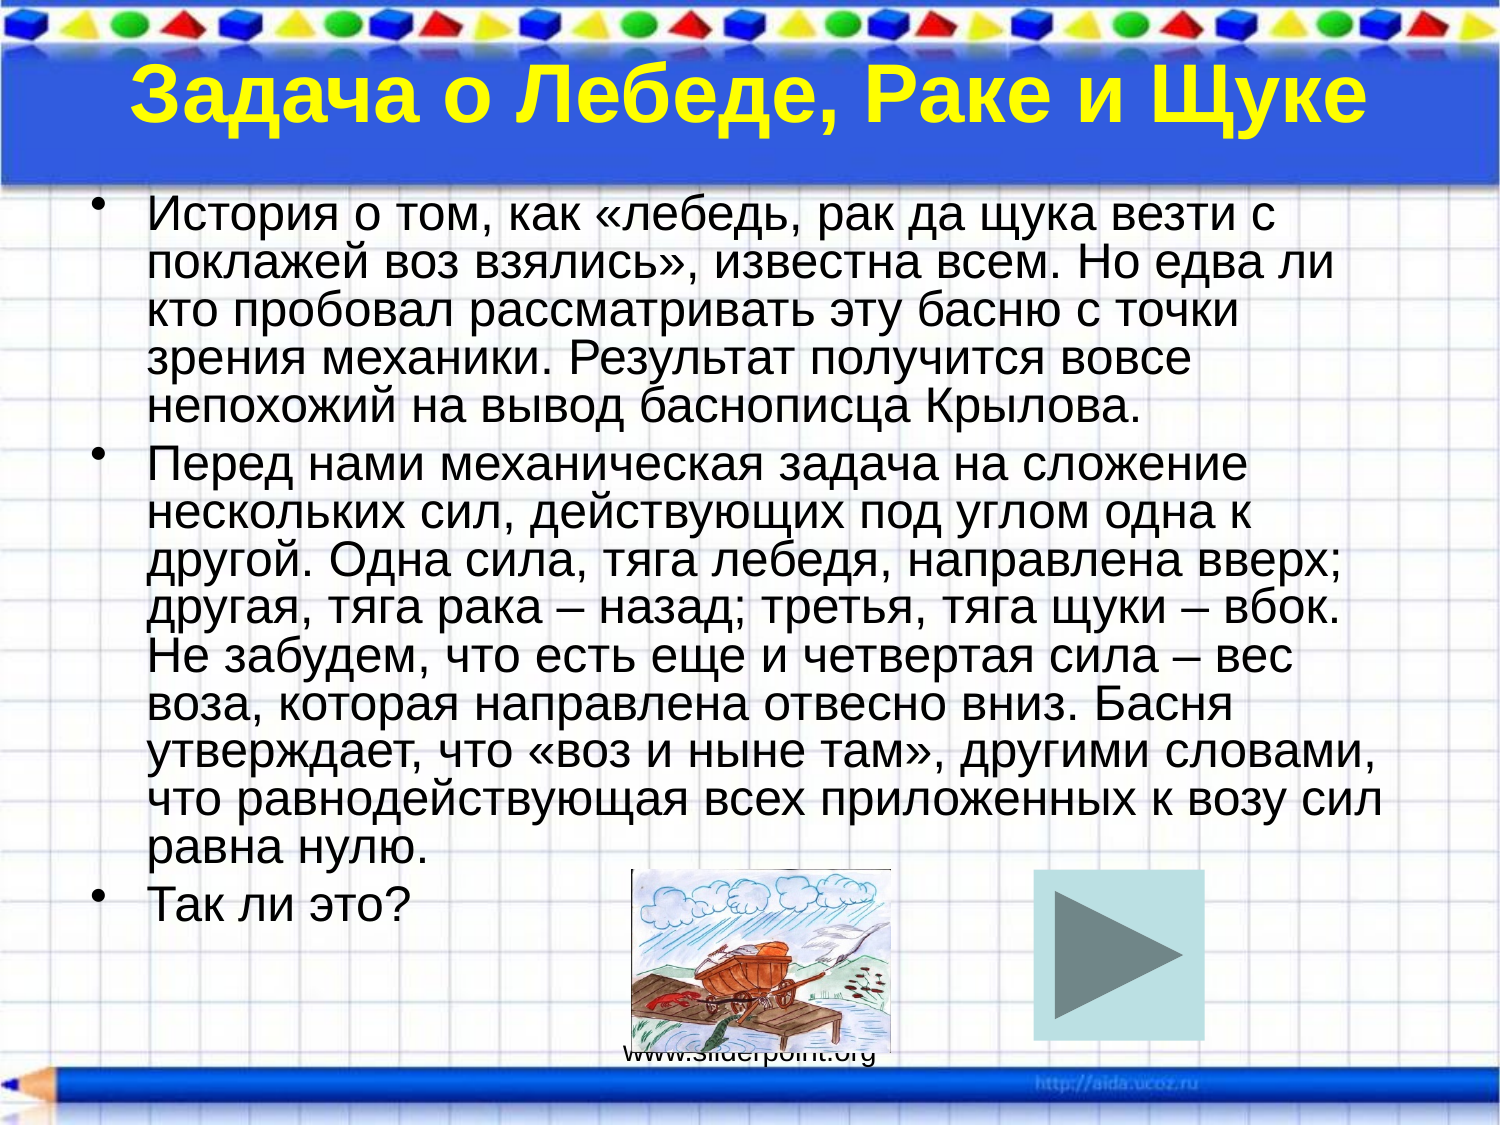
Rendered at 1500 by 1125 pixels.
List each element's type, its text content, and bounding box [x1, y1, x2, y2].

text_box [1033, 869, 1205, 1041]
list История о том, как «лебедь, рак да щука везти с поклажей воз взялись», известна всем. Но едва ли кто пробовал рассматривать эту басню с точки зрения механики. Результат получится вовсе непохожий на вывод баснописца Крылова. Перед нами механическая задача на сложение нескольких сил, действующих под углом одна к другой. Одна сила, тяга лебедя, направлена вверх; другая, тяга рака – назад; третья, тяга щуки – вбок. Не забудем, что есть еще и четвертая сила – вес воза, которая направлена отвесно вниз. Басня утверждает, что «воз и ныне там», другими словами, что равнодействующая всех приложенных к возу сил равна нулю. Так ли это? [74, 184, 1426, 1006]
footer www.sliderpoint.org [512, 1024, 988, 1103]
title Задача о Лебеде, Раке и Щуке [74, 44, 1426, 184]
picture [0, 0, 1500, 1125]
